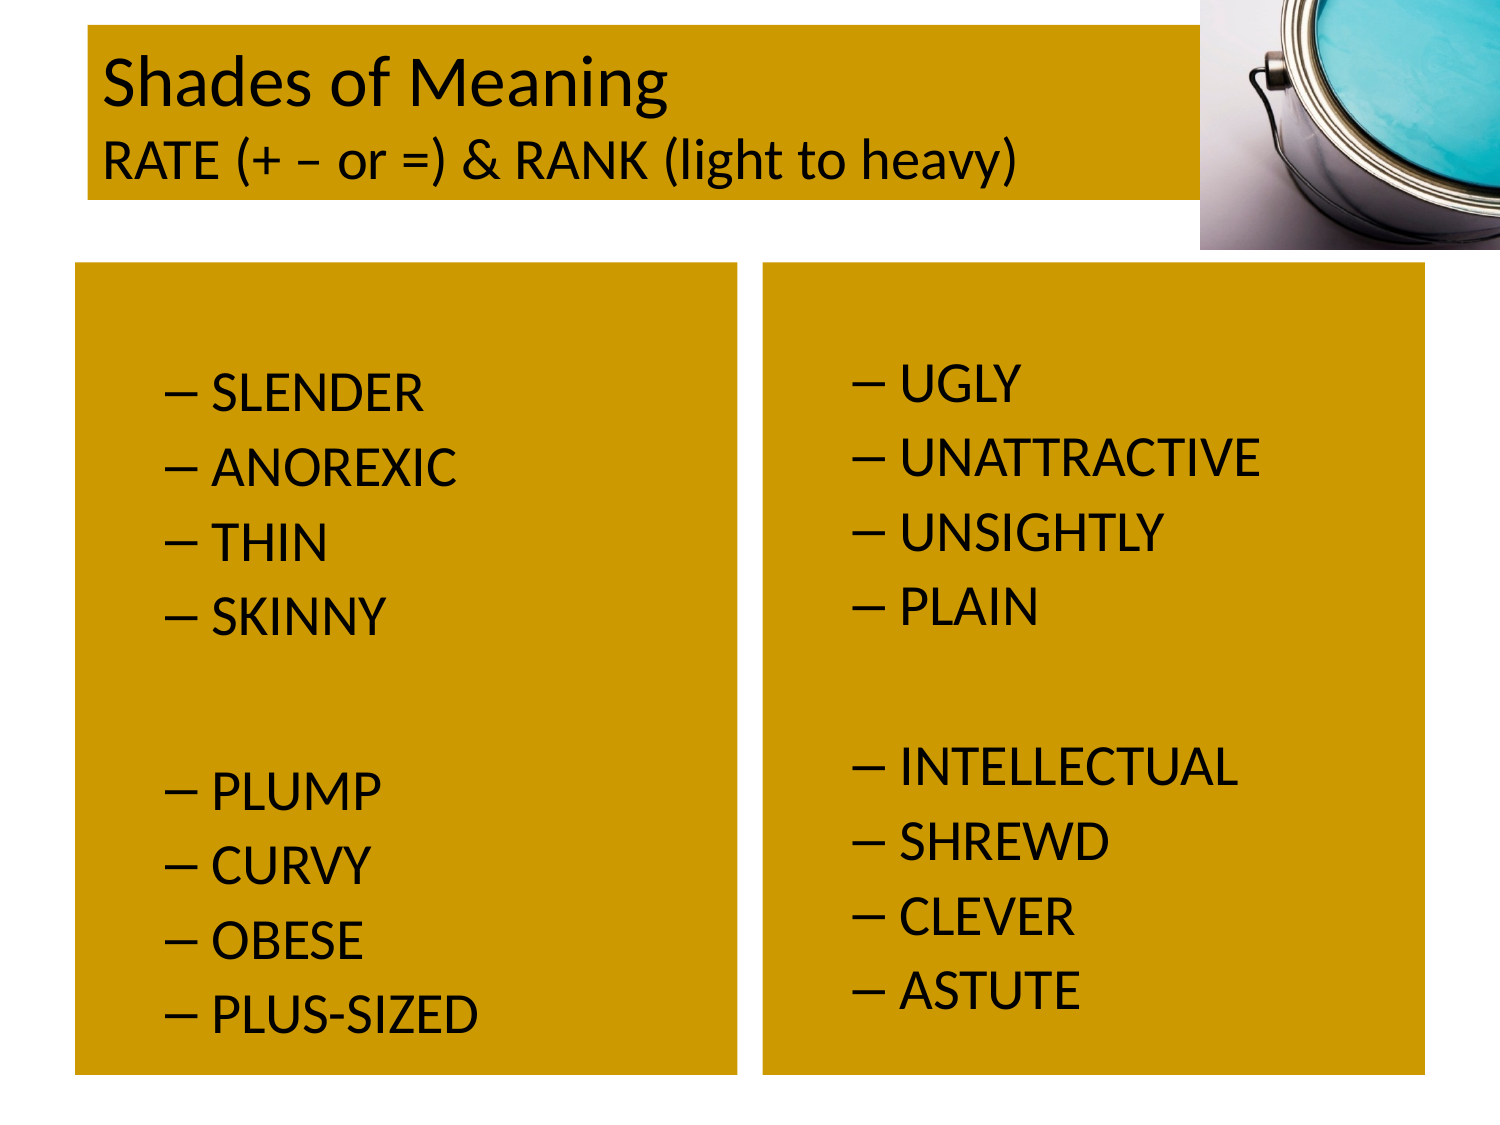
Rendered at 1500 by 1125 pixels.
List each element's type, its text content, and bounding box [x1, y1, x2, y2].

title Shades of Meaning RATE (+ – or =) & RANK (light to heavy) [87, 24, 1194, 200]
picture [1199, 0, 1500, 251]
list UGLY UNATTRACTIVE UNSIGHTLY PLAIN INTELLECTUAL SHREWD CLEVER ASTUTE [762, 262, 1425, 1075]
list SLENDER ANOREXIC THIN SKINNY PLUMP CURVY OBESE PLUS-SIZED [75, 262, 738, 1075]
